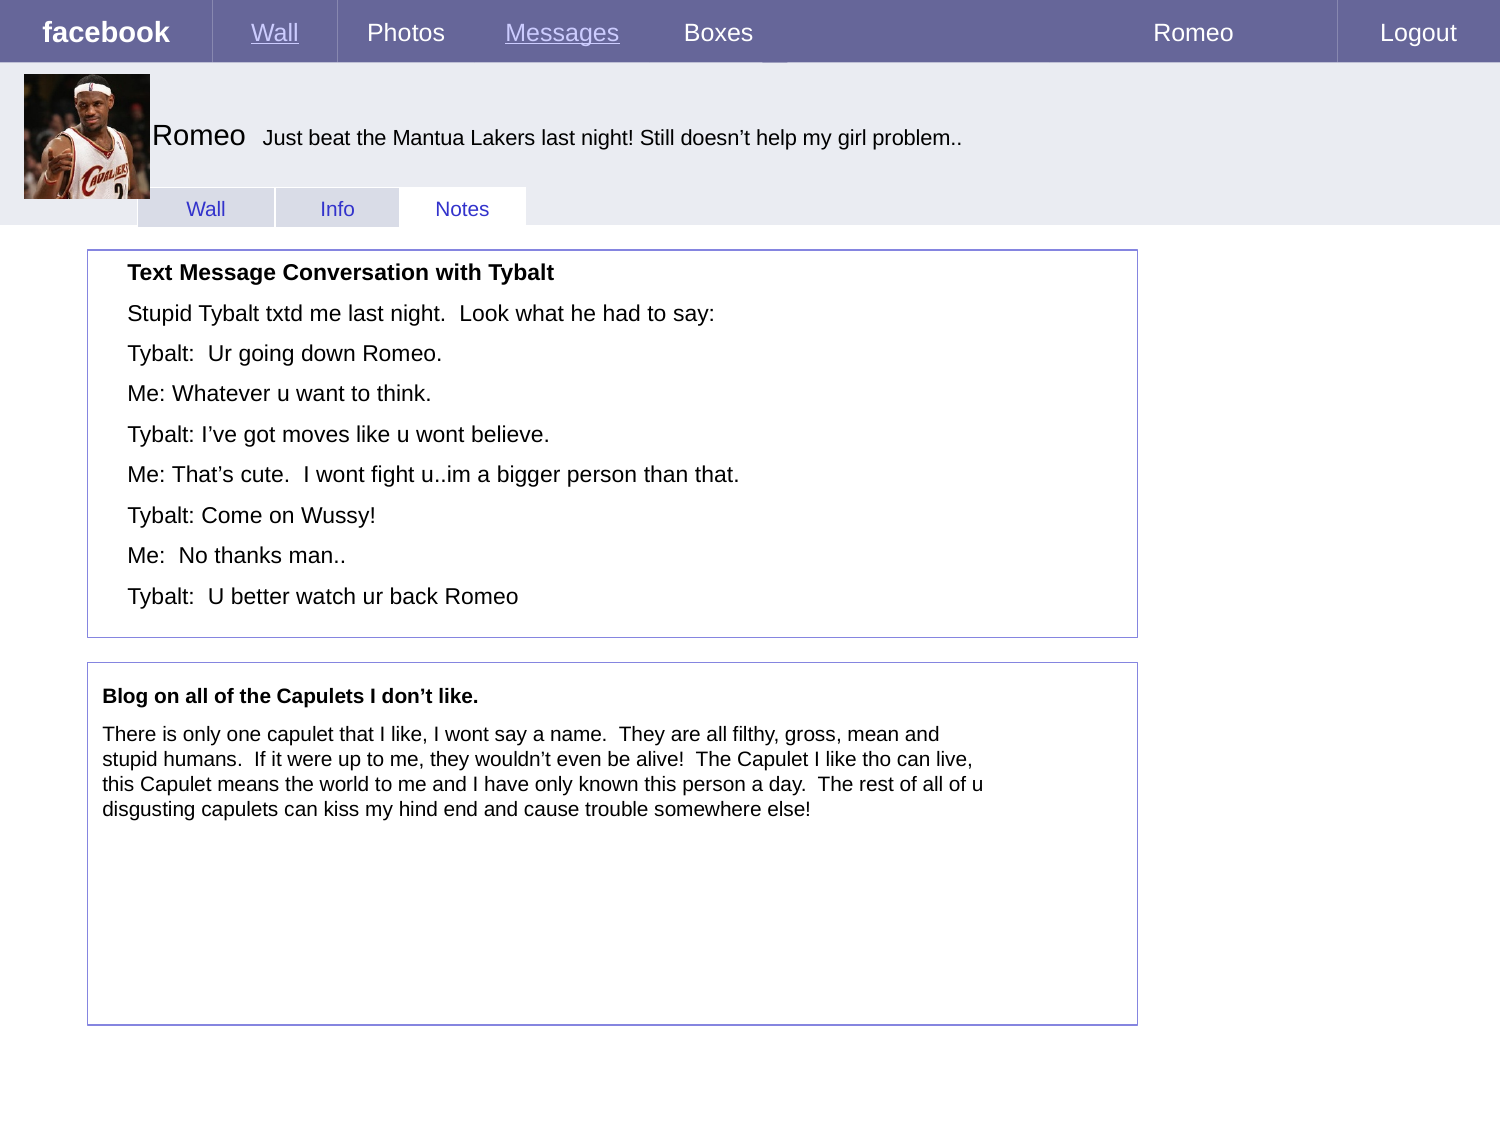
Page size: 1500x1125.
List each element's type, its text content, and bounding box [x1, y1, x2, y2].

picture [24, 74, 151, 200]
text_box Wall [137, 188, 275, 228]
text_box Info [275, 188, 399, 228]
text_box Wall [212, 0, 337, 63]
text_box Boxes [649, 0, 762, 63]
text_box Romeo Just beat the Mantua Lakers last night! Still doesn’t help my girl problem.. [154, 112, 1188, 188]
text_box [87, 249, 1138, 638]
text_box Logout [1337, 0, 1500, 63]
text_box Romeo [1049, 0, 1337, 63]
text_box Photos [337, 0, 474, 63]
text_box [0, 63, 1500, 225]
text_box [87, 662, 1138, 1025]
text_box Notes [399, 188, 525, 228]
text_box facebook [0, 0, 212, 63]
text_box [762, 0, 1049, 63]
text_box Messages [474, 0, 649, 63]
